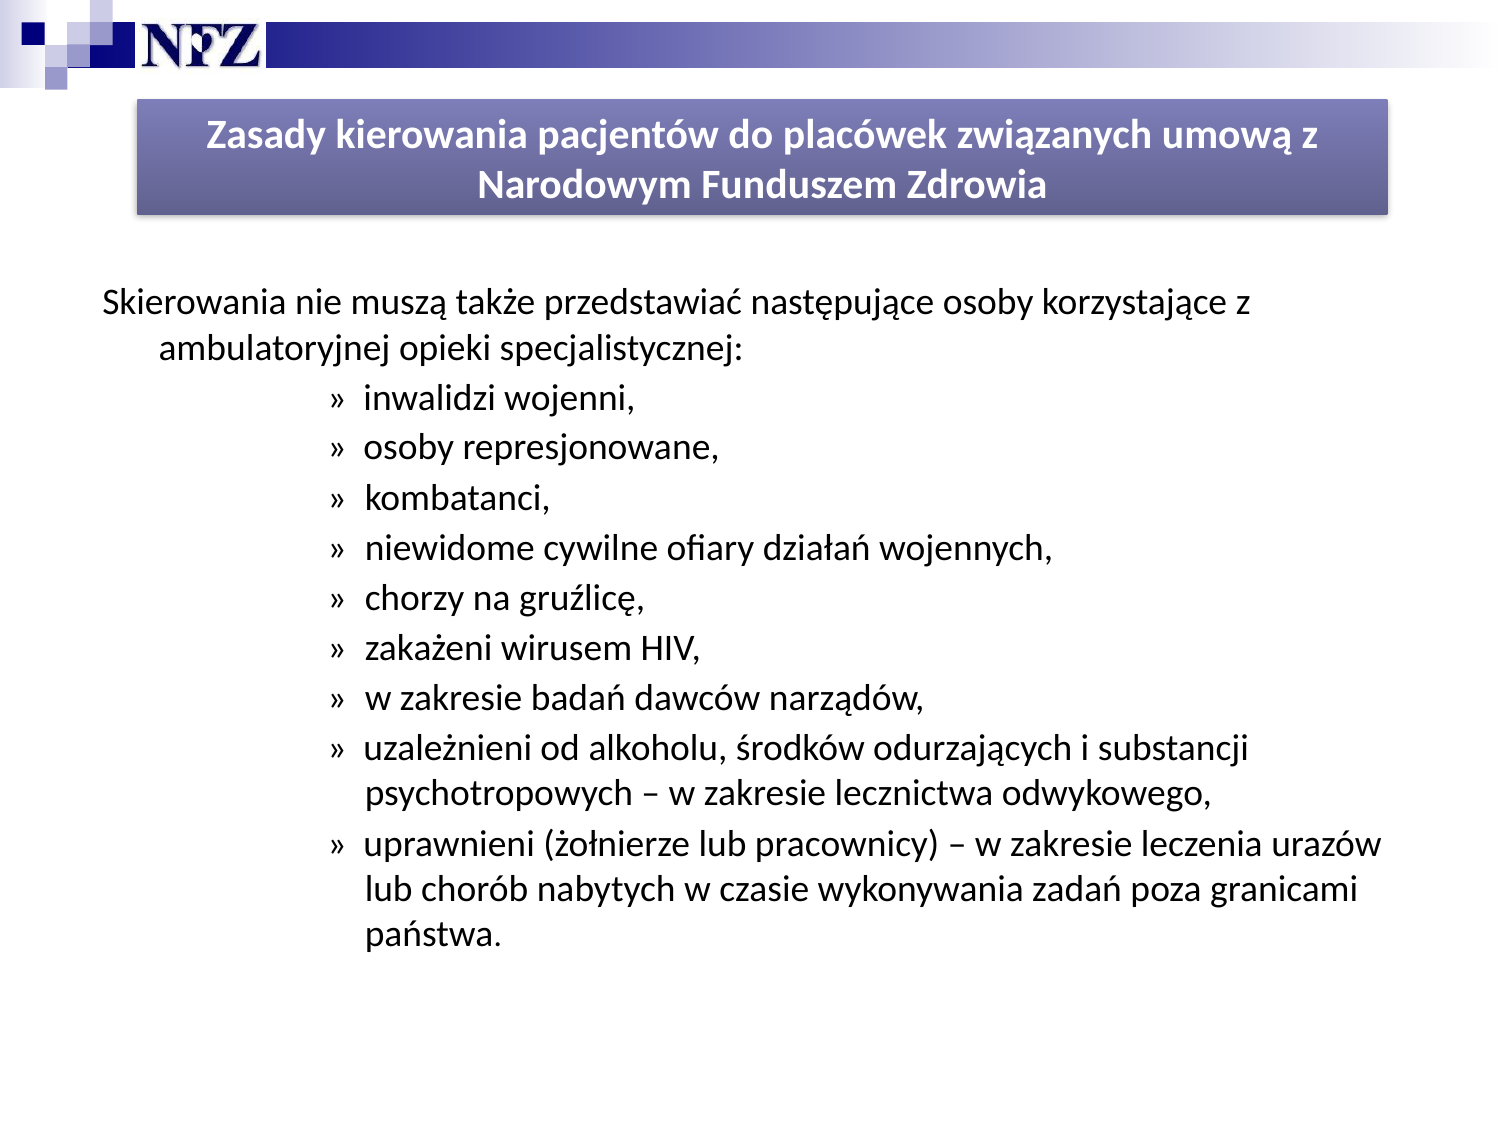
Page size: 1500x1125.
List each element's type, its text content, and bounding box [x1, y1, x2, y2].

text_box Skierowania nie muszą także przedstawiać następujące osoby korzystające z ambulatoryjnej opieki specjalistycznej: » inwalidzi wojenni, » osoby represjonowane, » kombatanci, » niewidome cywilne ofiary działań wojennych, » chorzy na gruźlicę, » zakażeni wirusem HIV, » w zakresie badań dawców narządów, » uzależnieni od alkoholu, środków odurzających i substancji psychotropowych – w zakresie lecznictwa odwykowego, » uprawnieni (żołnierze lub pracownicy) – w zakresie leczenia urazów lub chorób nabytych w czasie wykonywania zadań poza granicami państwa. [87, 270, 1413, 962]
picture [135, 18, 266, 74]
text_box Zasady kierowania pacjentów do placówek związanych umową z Narodowym Funduszem Zdrowia [137, 99, 1388, 215]
